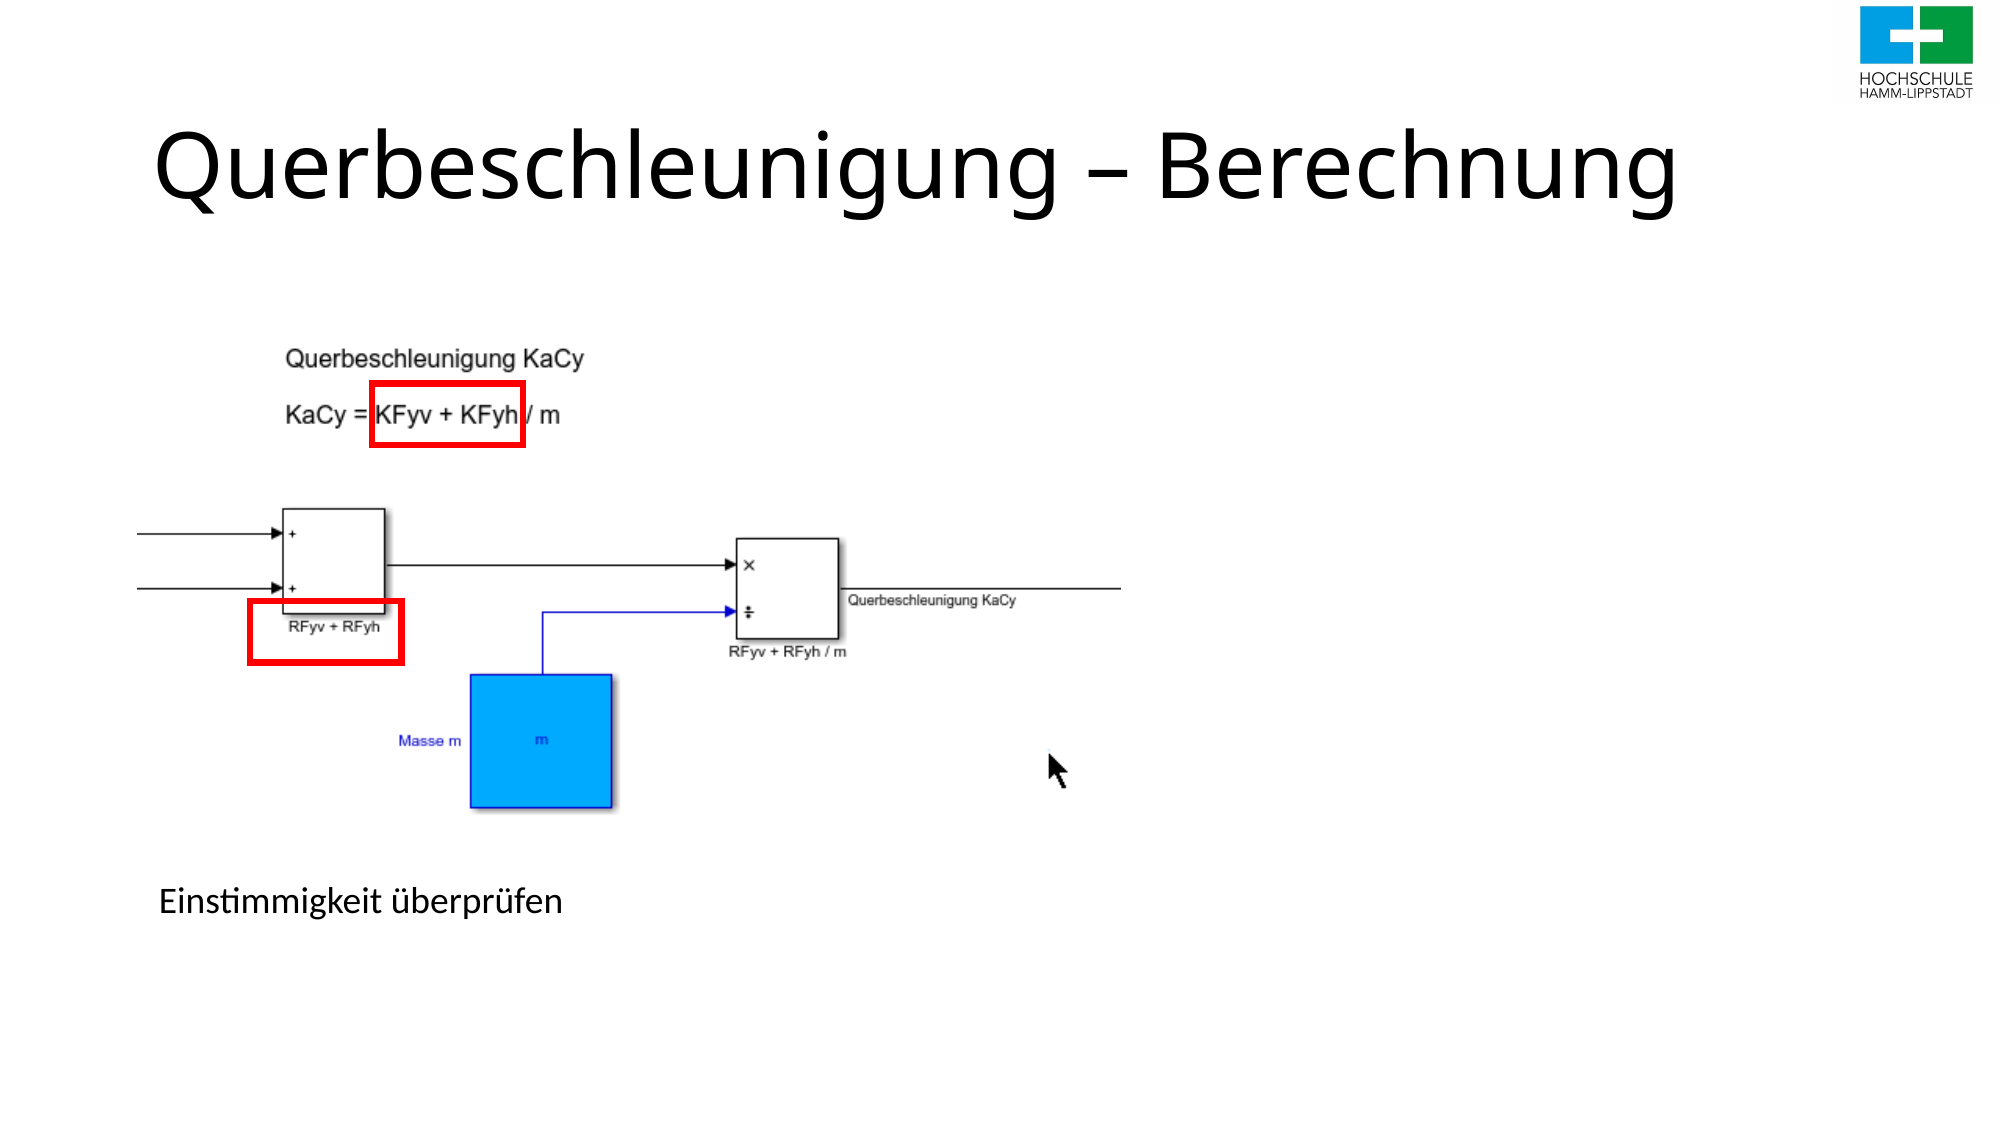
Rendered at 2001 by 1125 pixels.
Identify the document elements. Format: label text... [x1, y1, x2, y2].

picture [1833, 0, 2000, 105]
text_box Einstimmigkeit überprüfen [144, 868, 579, 928]
picture [137, 277, 1121, 851]
title Querbeschleunigung – Berechnung [137, 59, 1863, 278]
